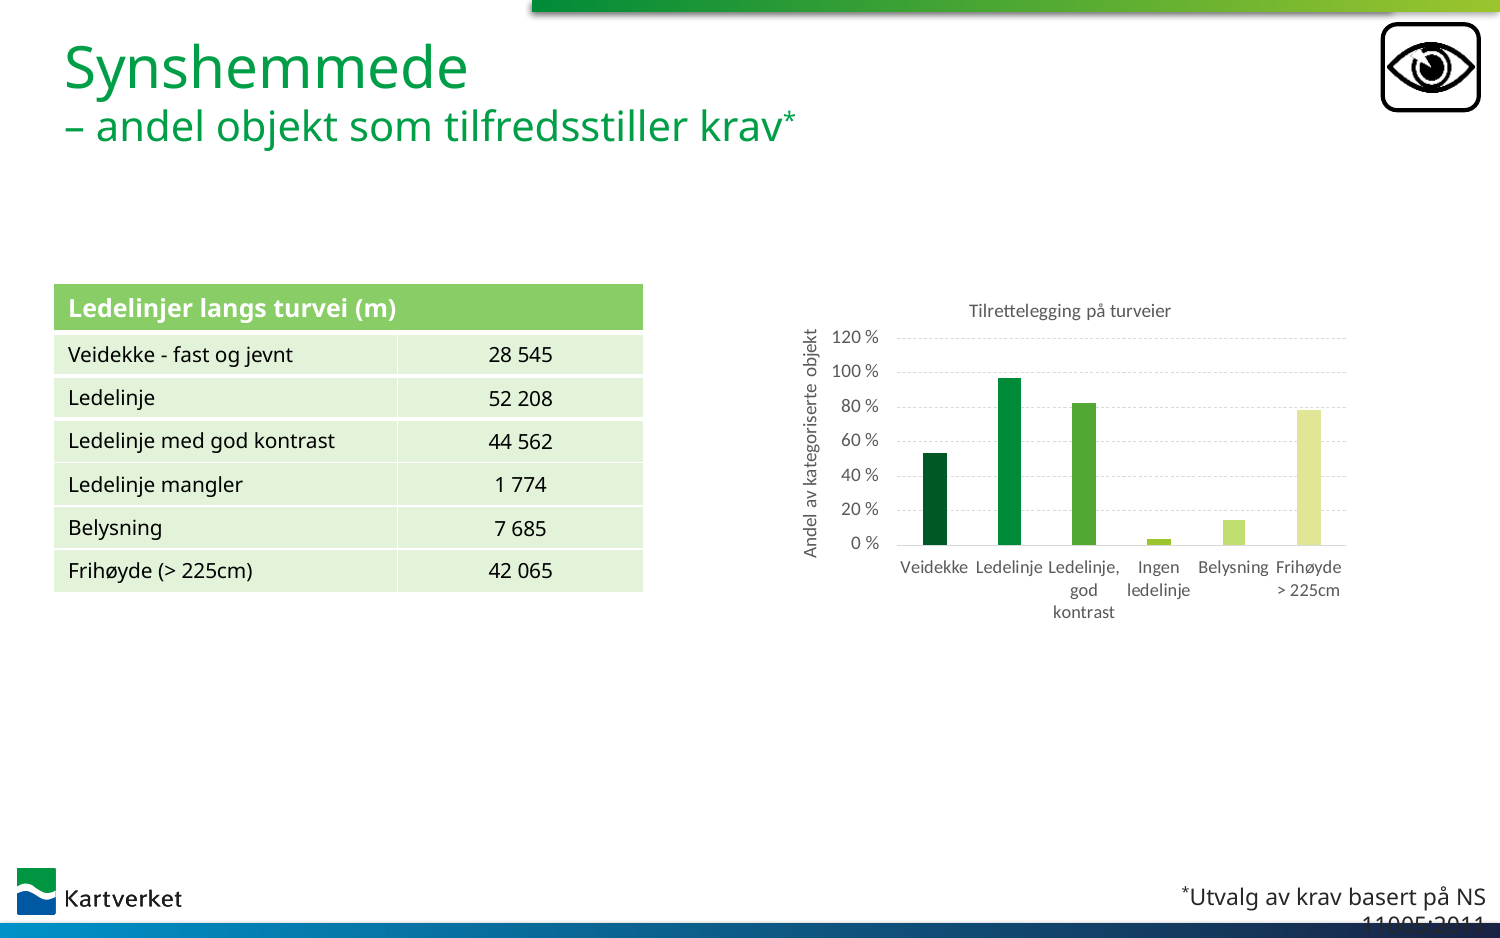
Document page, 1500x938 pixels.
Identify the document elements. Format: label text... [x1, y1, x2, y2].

table_cell 28 545 [398, 335, 643, 374]
table_cell 42 065 [398, 550, 643, 592]
table_cell 7 685 [398, 507, 643, 548]
text_box Synshemmede – andel objekt som tilfredsstiller krav* [49, 24, 1431, 158]
table_cell Frihøyde (> 225cm) [54, 550, 397, 592]
table_cell 1 774 [398, 463, 643, 505]
picture [791, 291, 1349, 630]
table_cell 44 562 [398, 421, 643, 462]
table_cell Ledelinje [54, 378, 397, 417]
table_cell Veidekke - fast og jevnt [54, 335, 397, 374]
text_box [1382, 24, 1480, 111]
table_cell 52 208 [398, 378, 643, 417]
table_header Ledelinjer langs turvei (m) [54, 284, 643, 330]
text_box *Utvalg av krav basert på NS 11005:2011 [1068, 873, 1500, 938]
table_cell Ledelinje med god kontrast [54, 421, 397, 462]
table_cell Belysning [54, 507, 397, 548]
table_cell Ledelinje mangler [54, 463, 397, 505]
